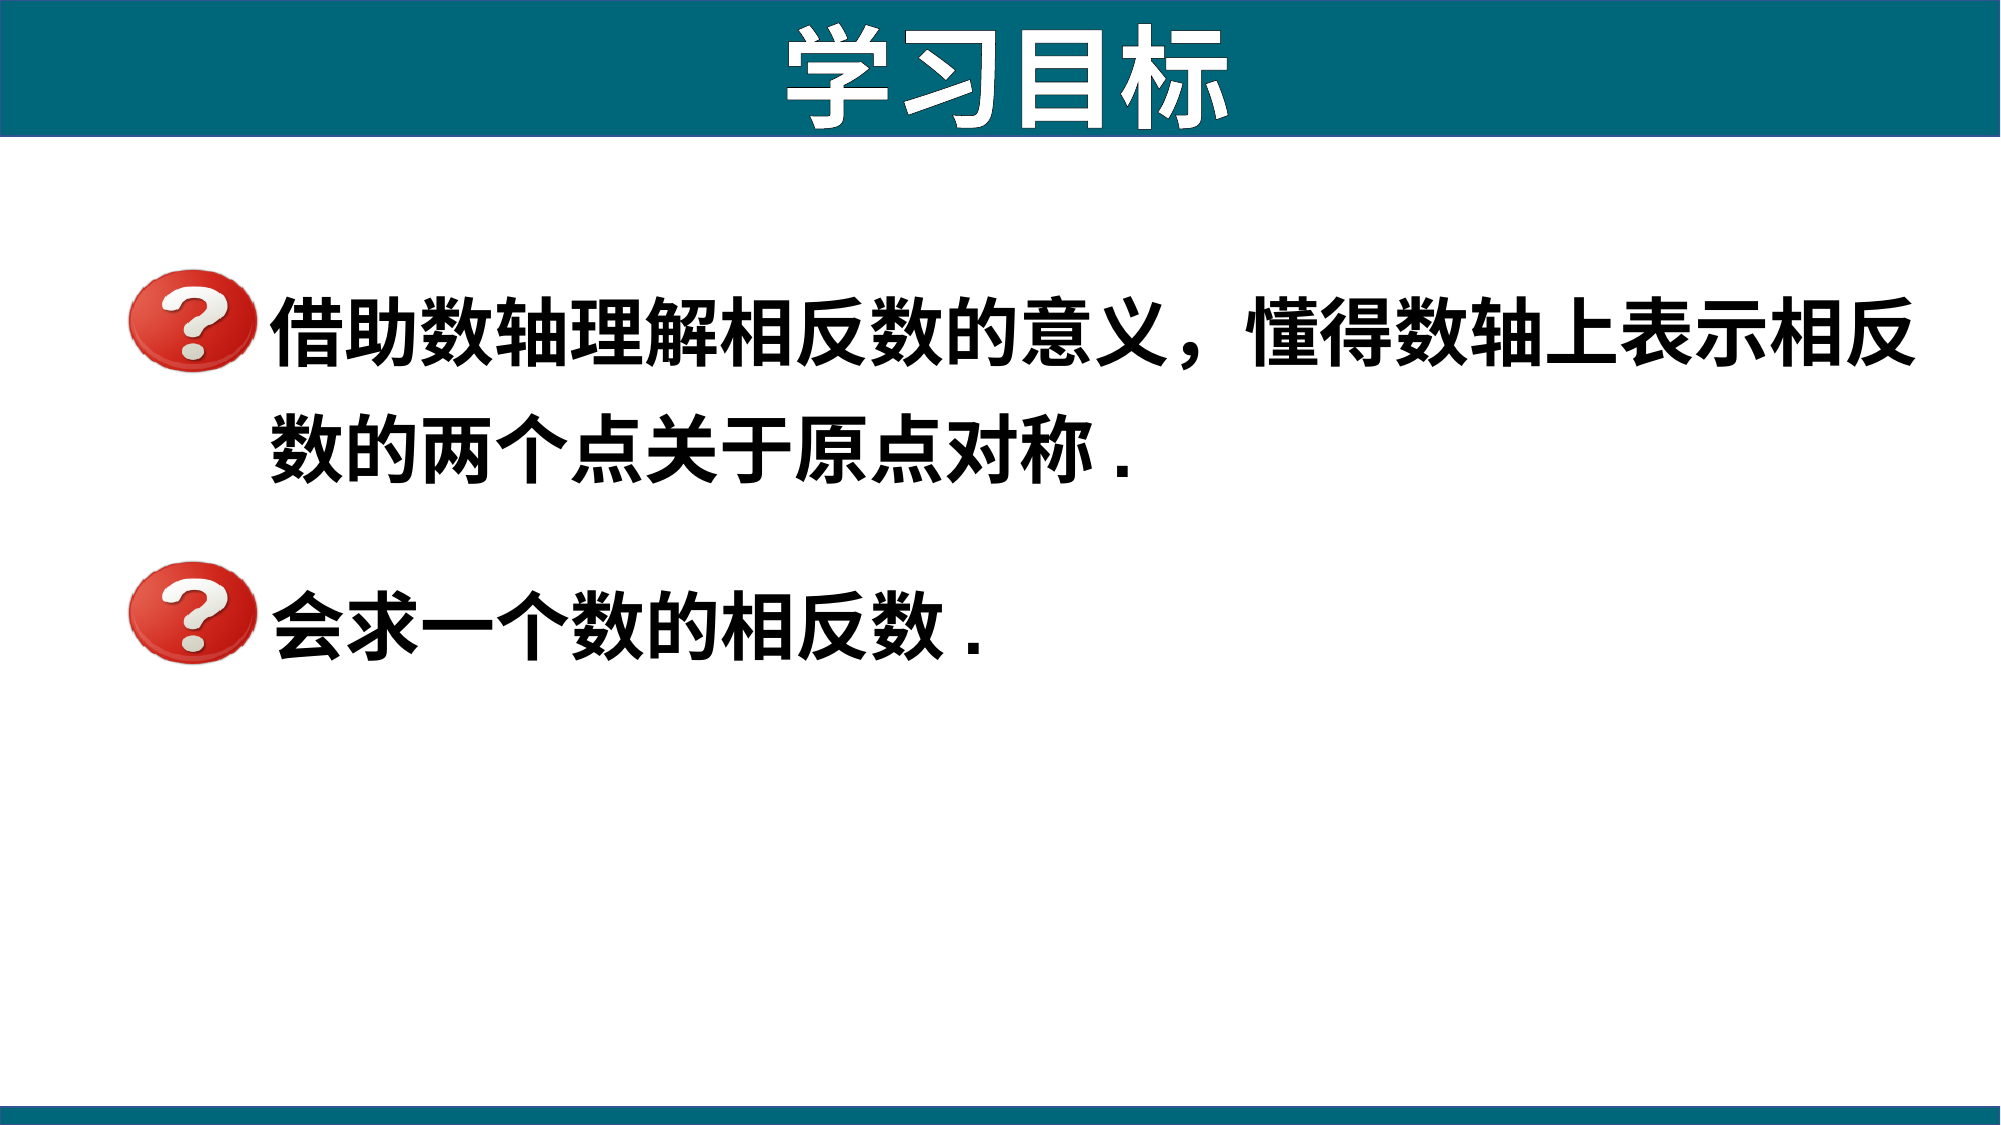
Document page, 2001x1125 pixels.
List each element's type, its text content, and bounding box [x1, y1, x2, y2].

picture [123, 556, 264, 669]
text_box 学习目标 [765, 0, 1247, 150]
text_box 借助数轴理解相反数的意义，懂得数轴上表示相反数的两个点关于原点对称. [254, 250, 1938, 500]
text_box 会求一个数的相反数. [256, 545, 2000, 677]
picture [123, 264, 264, 377]
